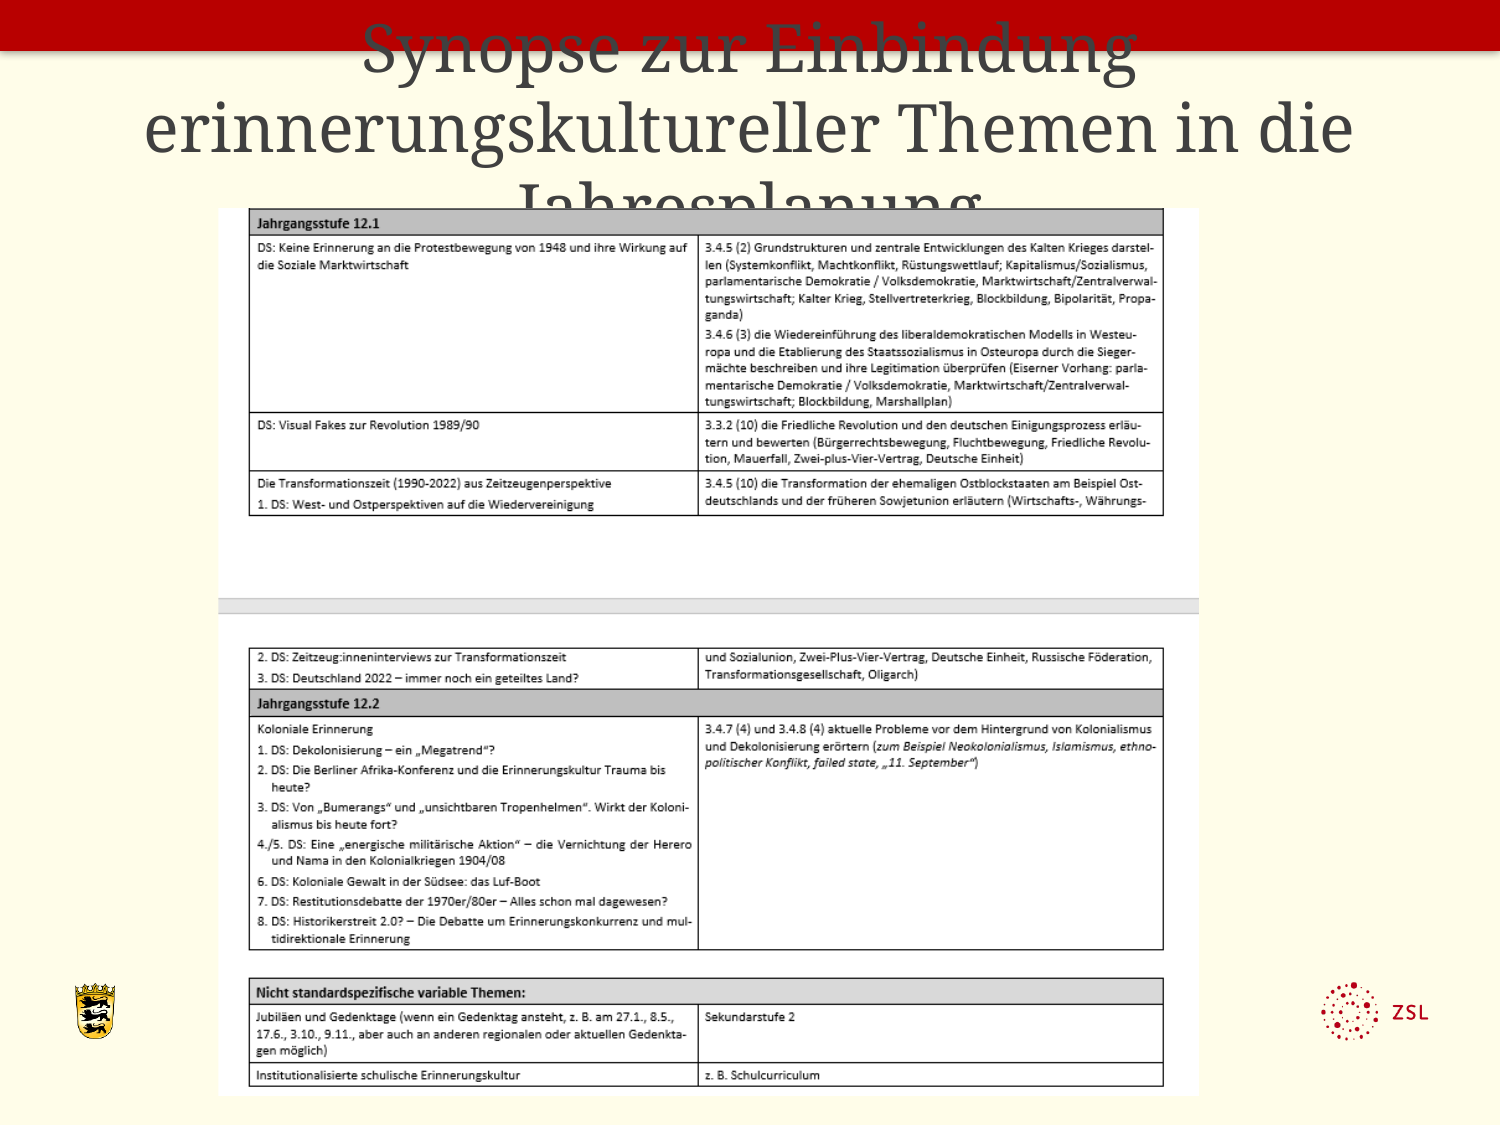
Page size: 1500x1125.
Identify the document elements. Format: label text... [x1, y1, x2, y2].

title Synopse zur Einbindung erinnerungskultureller Themen in die Jahresplanung [75, 54, 1425, 197]
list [218, 207, 1200, 1096]
picture [73, 981, 117, 1041]
picture [1320, 981, 1429, 1041]
